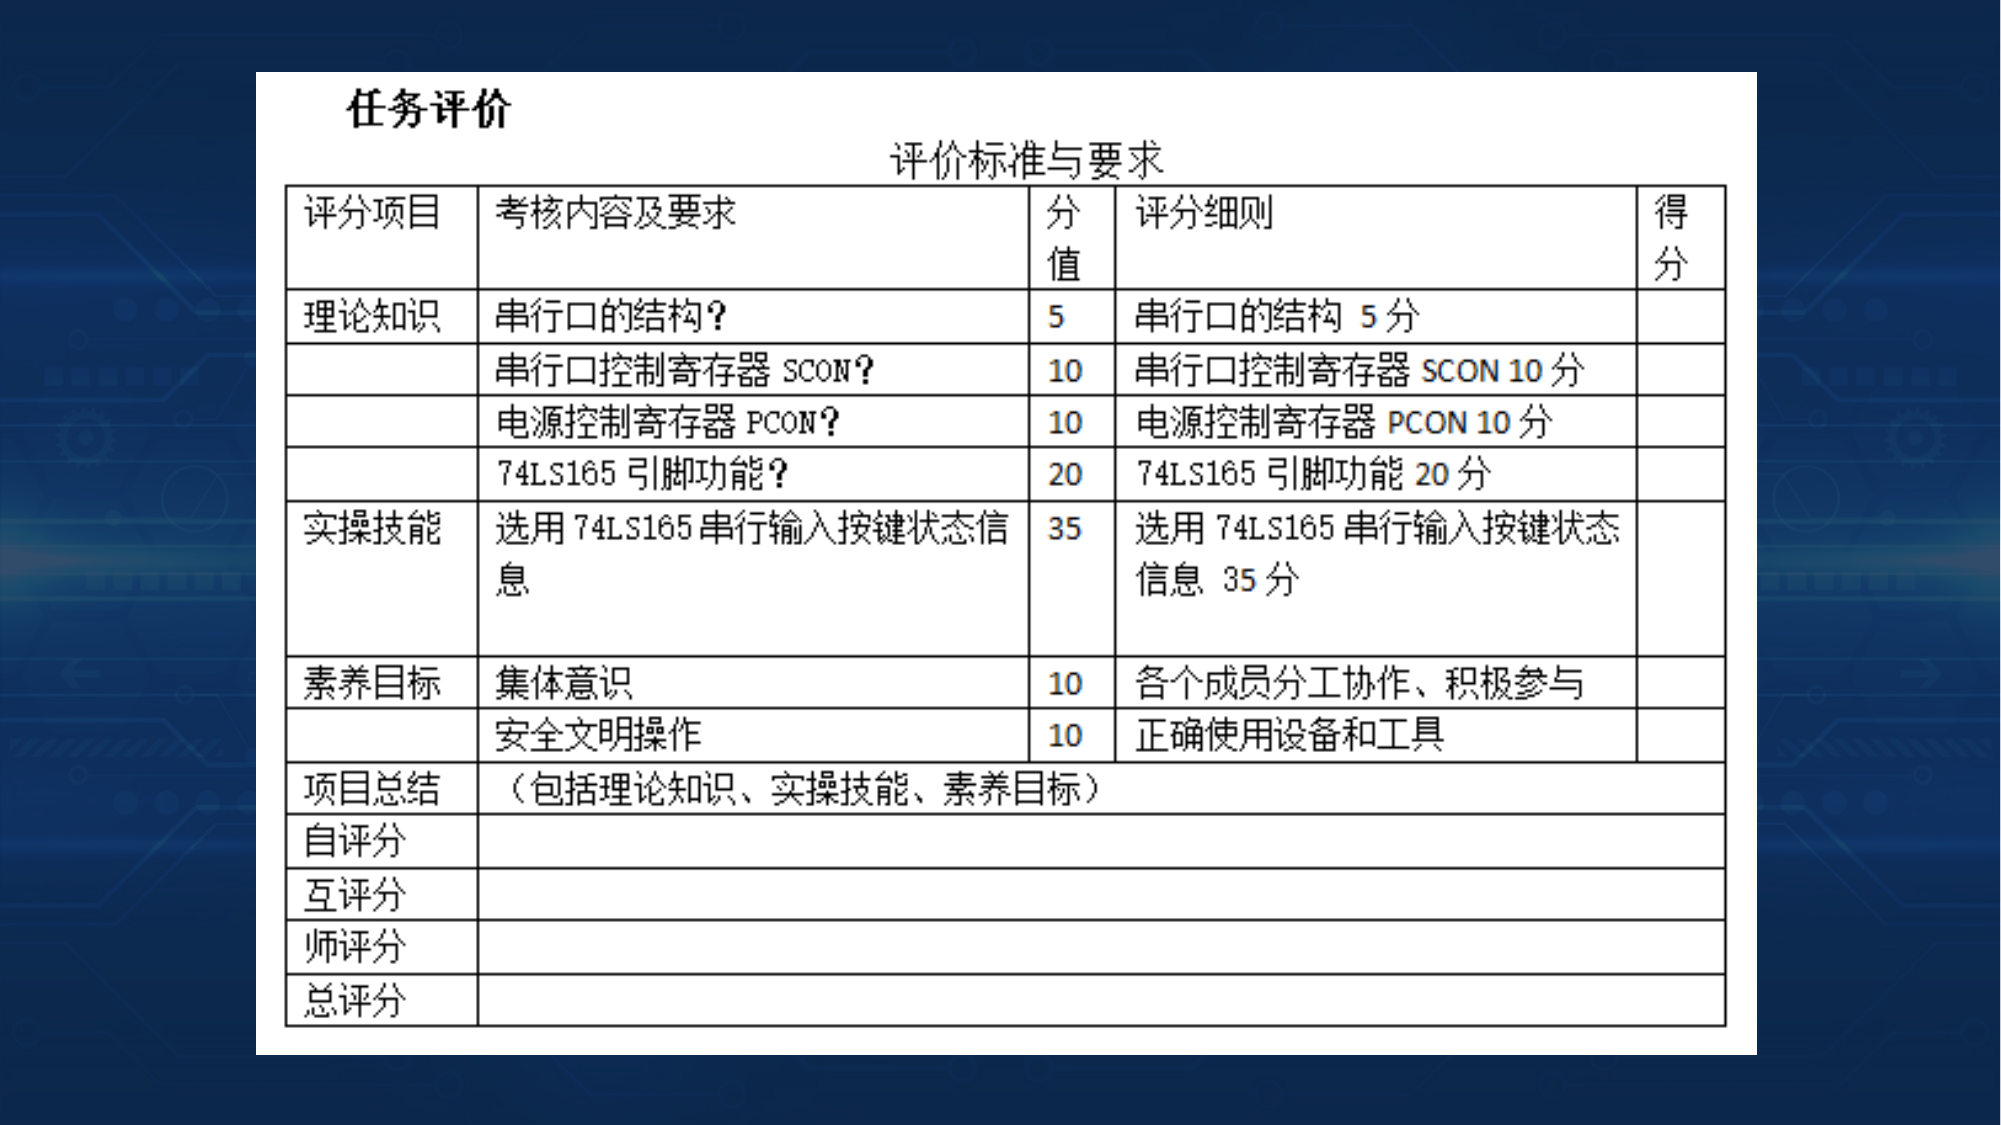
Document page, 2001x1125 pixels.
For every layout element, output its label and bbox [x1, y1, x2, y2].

picture [255, 72, 1757, 1055]
